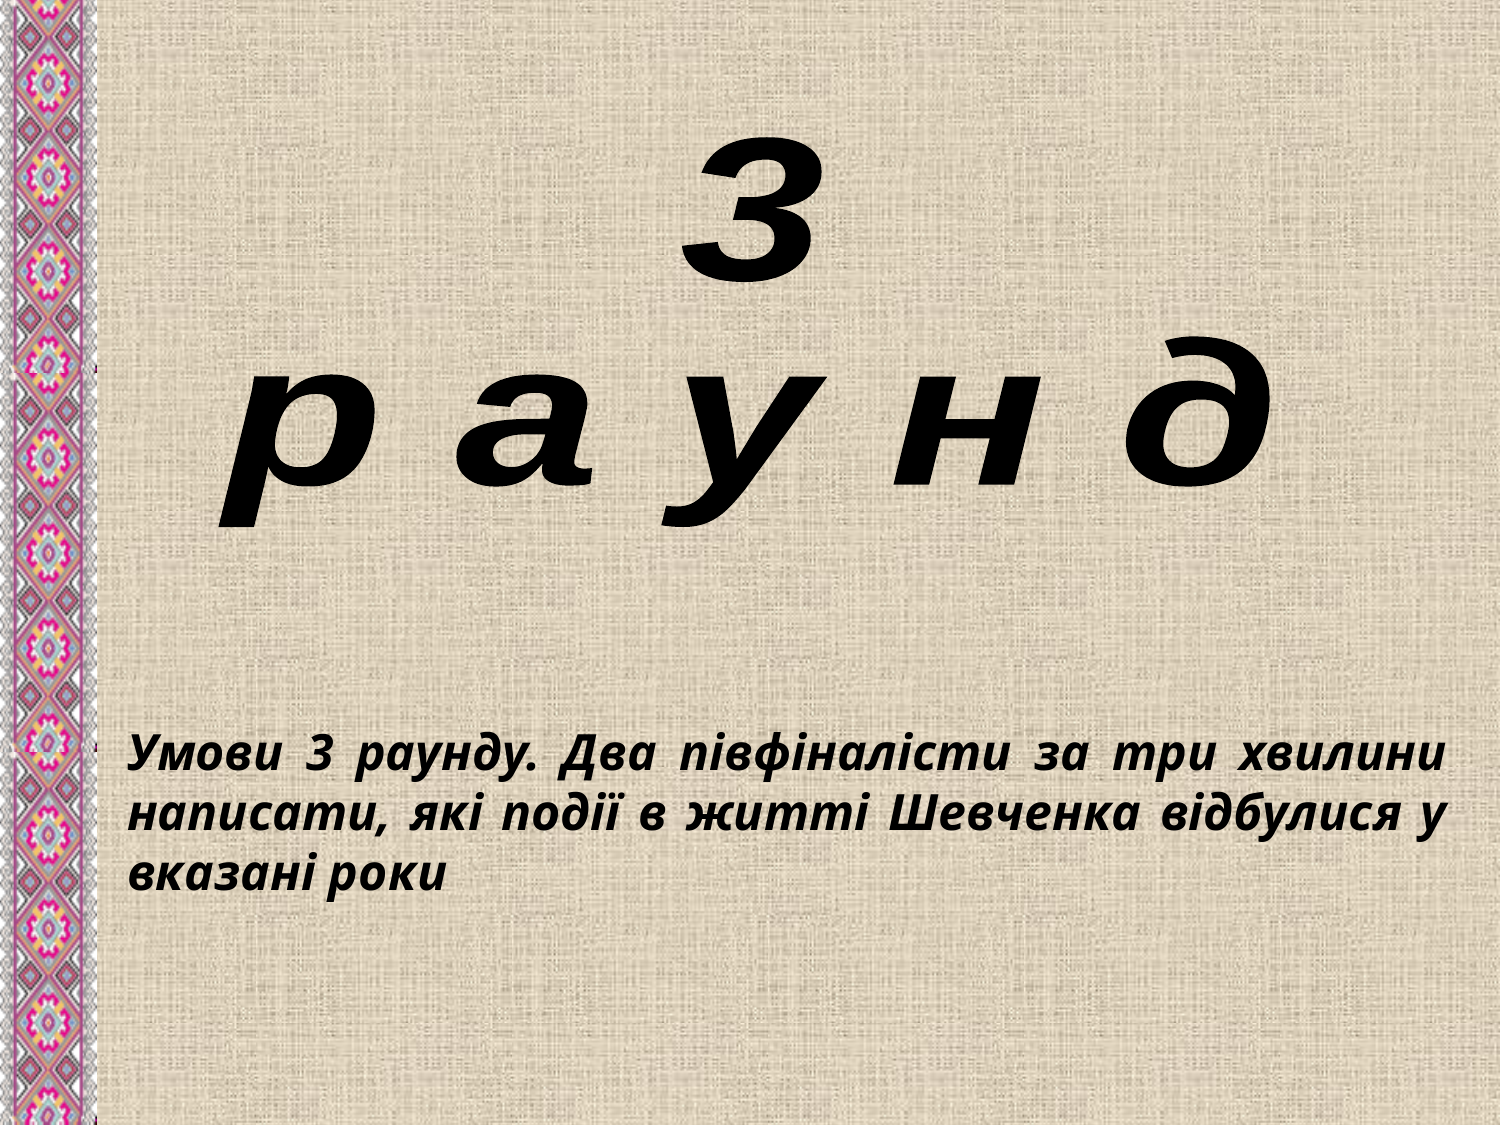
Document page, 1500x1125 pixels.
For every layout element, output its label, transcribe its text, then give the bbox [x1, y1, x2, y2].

picture [0, 0, 1500, 1125]
title Умови 3 раунду. Два півфіналісти за три хвилини написати, які події в житті Шевченка відбулися у вказані роки [111, 692, 1463, 929]
